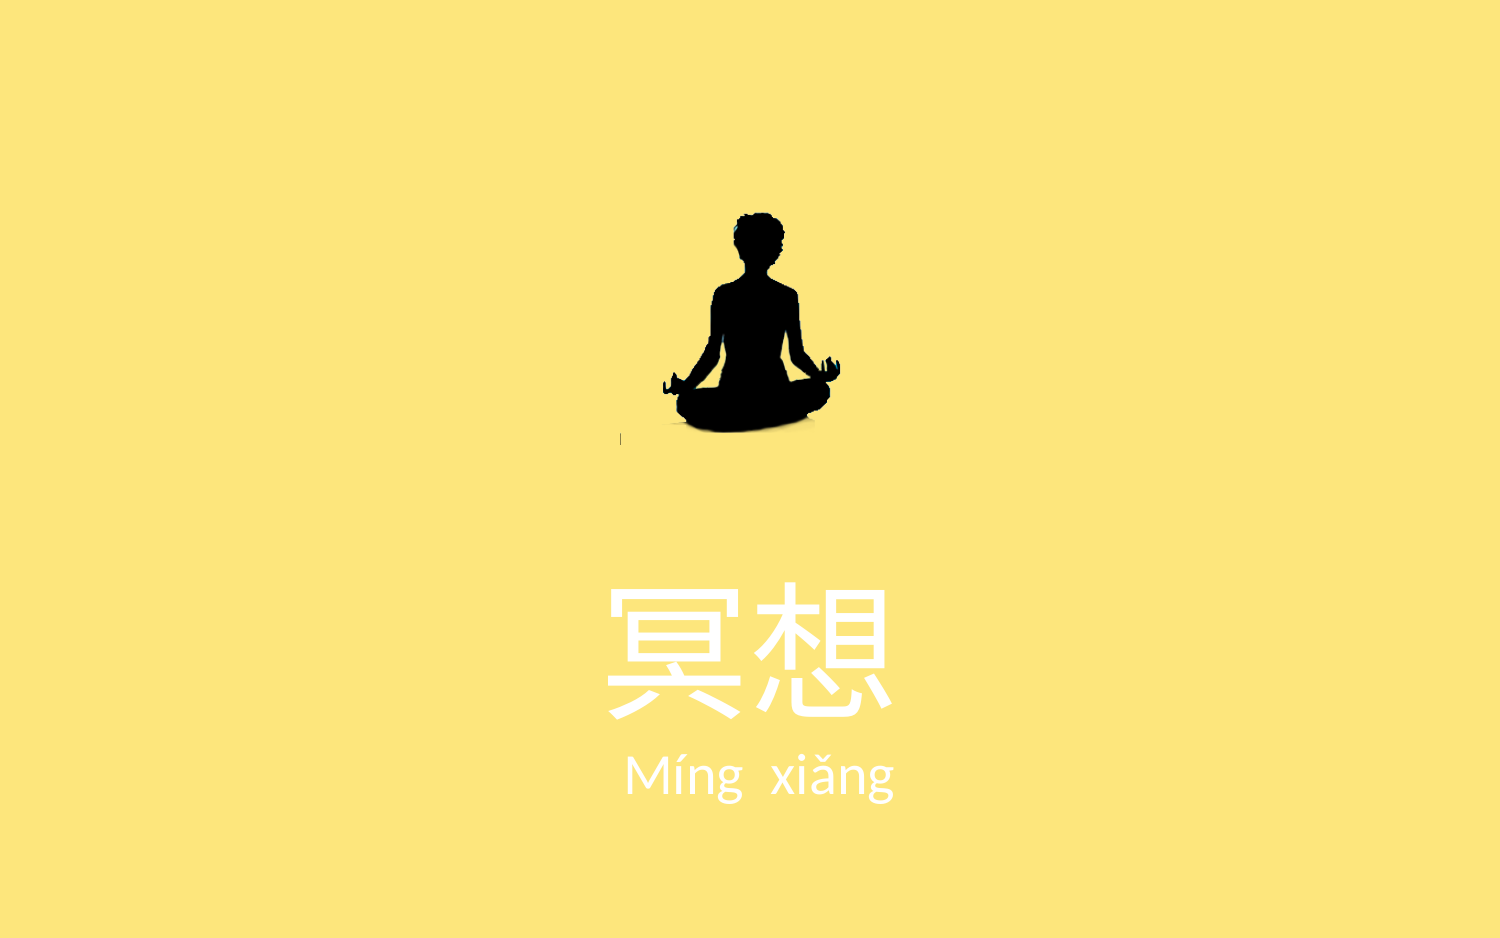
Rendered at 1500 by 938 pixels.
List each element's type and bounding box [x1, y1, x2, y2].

picture [619, 184, 881, 446]
text_box [584, 551, 1070, 815]
